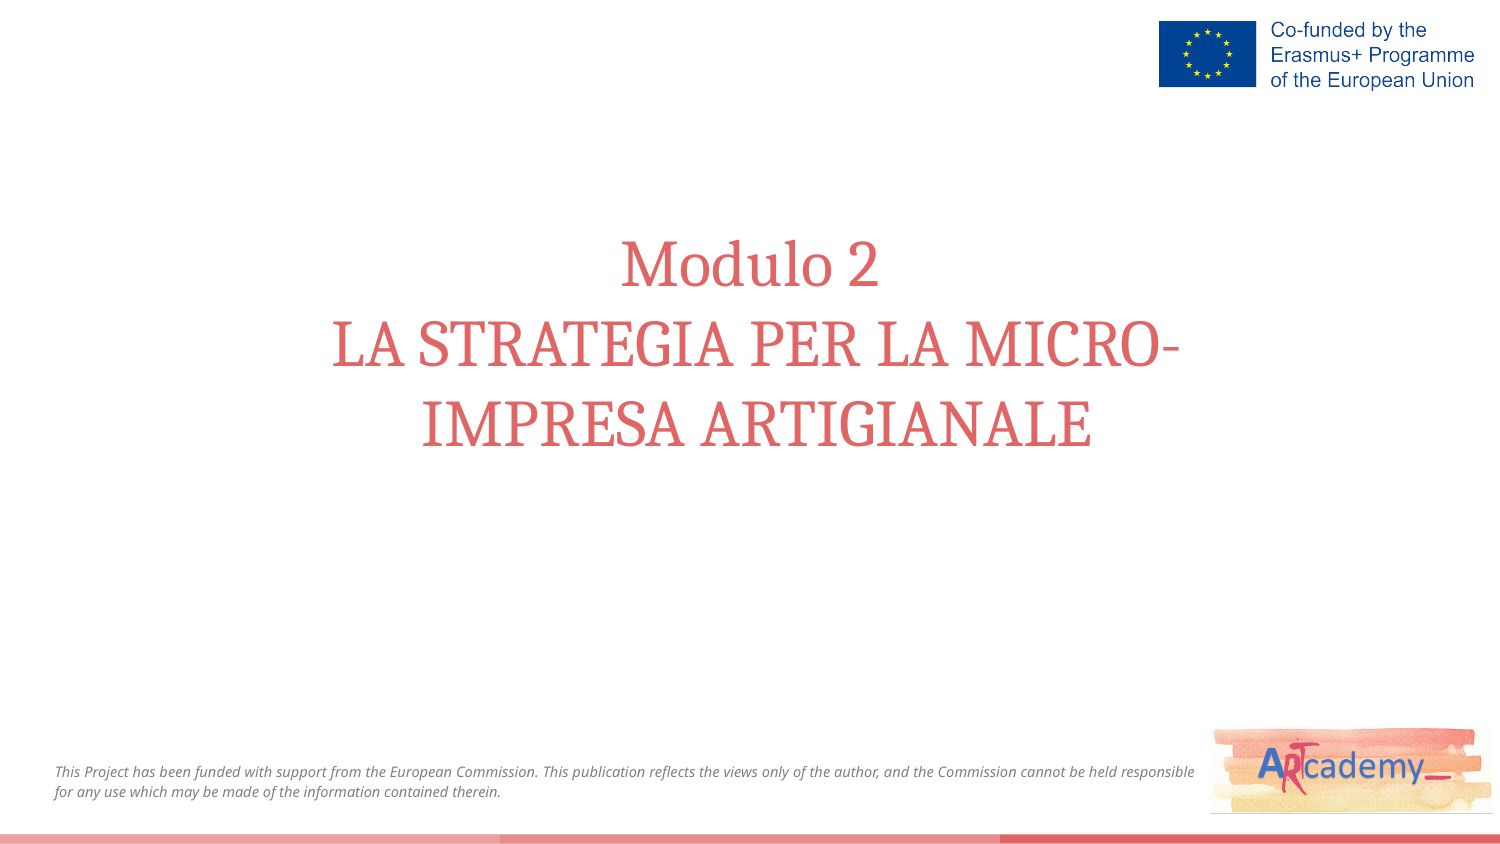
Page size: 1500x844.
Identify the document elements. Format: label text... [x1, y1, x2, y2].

title Modulo 2 LA STRATEGIA PER LA MICRO-IMPRESA ARTIGIANALE [246, 204, 1269, 465]
picture [1158, 21, 1474, 91]
picture [1210, 709, 1493, 844]
text_box This Project has been funded with support from the European Commission. This publication reflects the views only of the author, and the Commission cannot be held responsible for any use which may be made of the information contained therein. [39, 754, 1205, 799]
